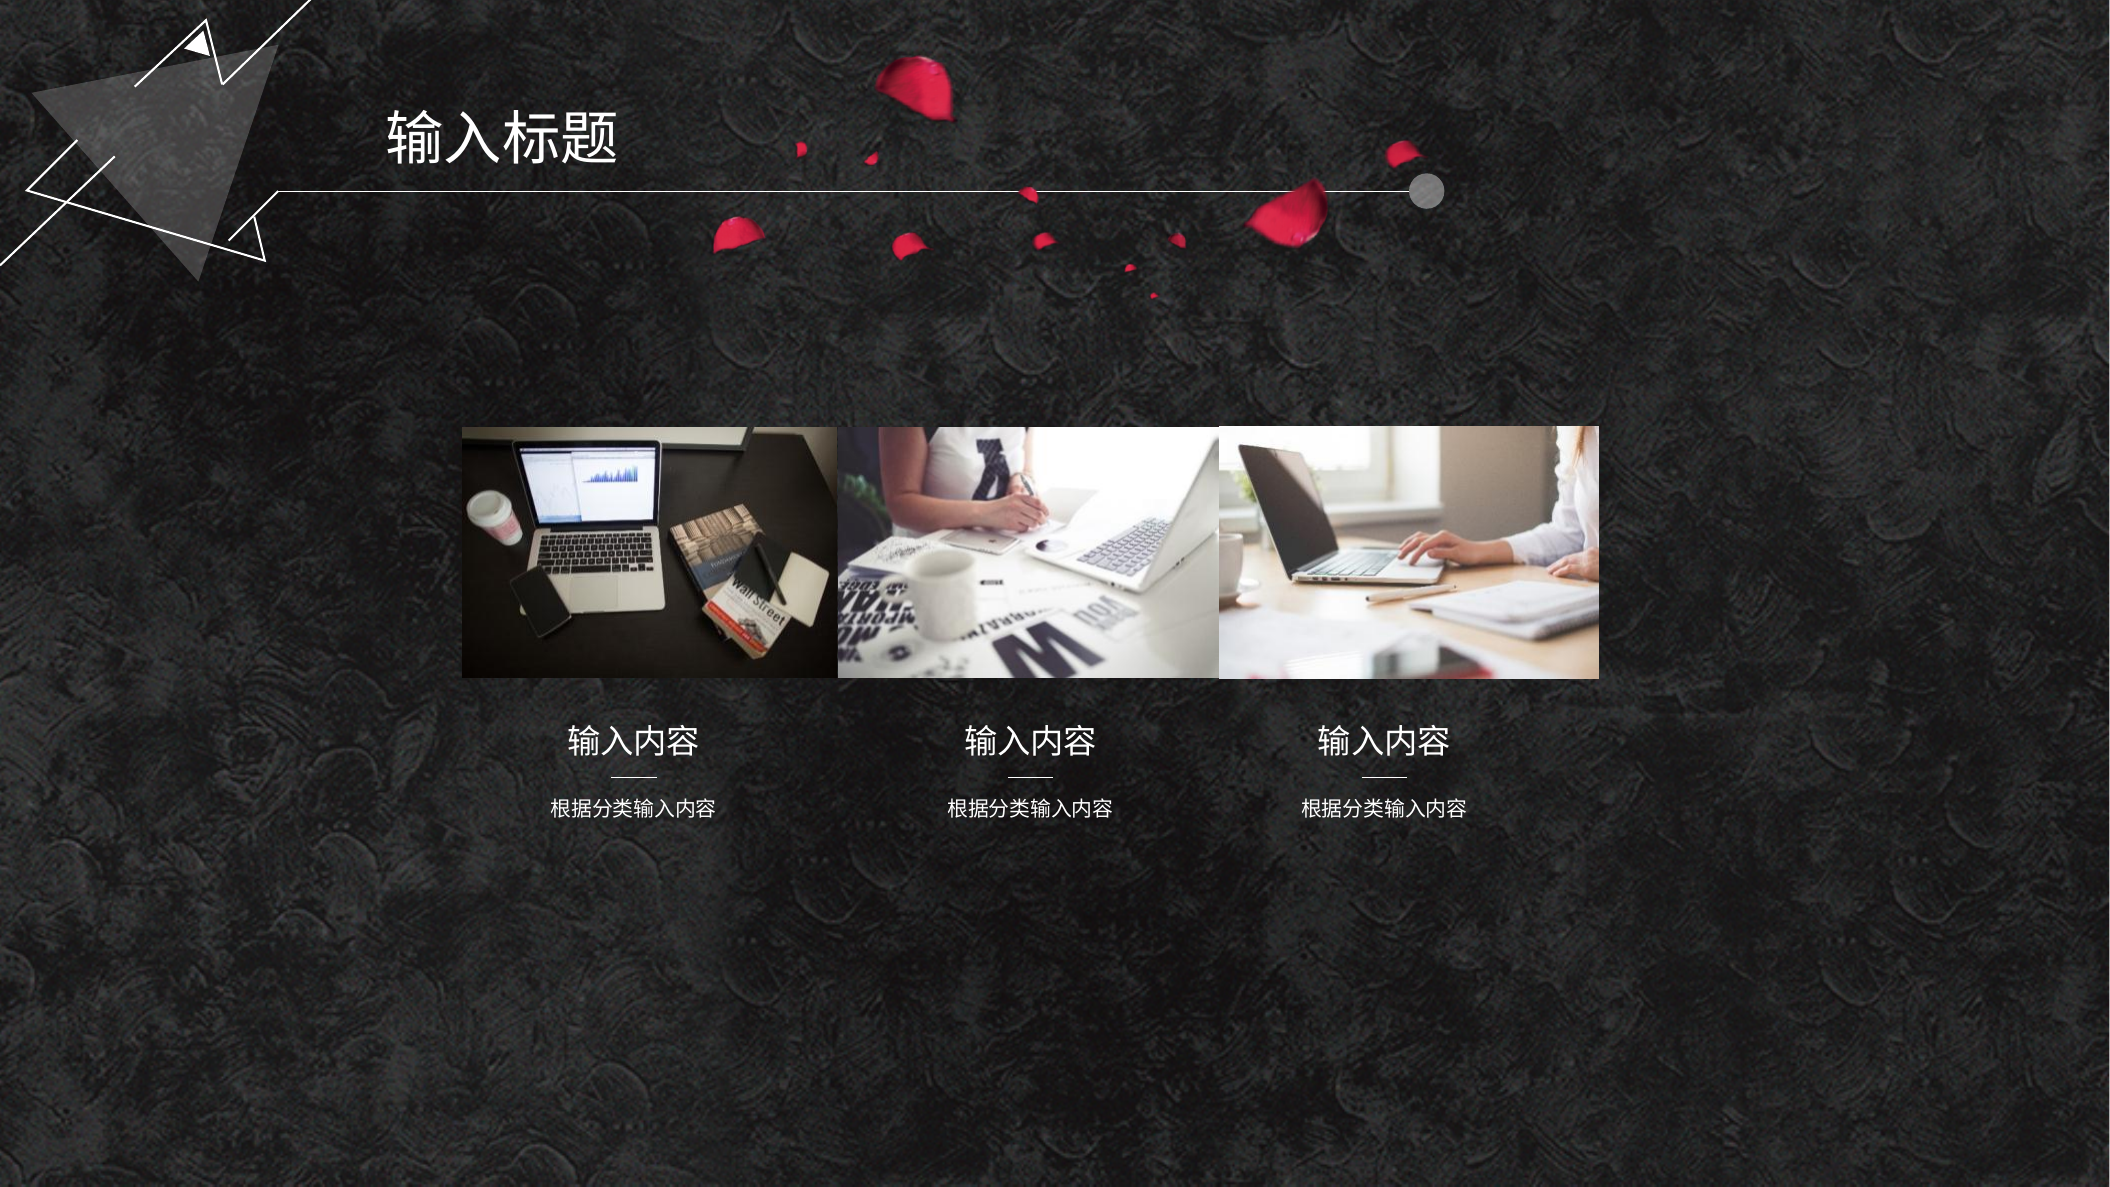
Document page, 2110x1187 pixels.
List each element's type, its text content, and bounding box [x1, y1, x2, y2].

text_box 根据分类输入内容 [1192, 787, 1577, 828]
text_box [0, 0, 1500, 357]
text_box 根据分类输入内容 [838, 787, 1192, 828]
picture [0, 0, 2110, 1187]
text_box 根据分类输入内容 [441, 787, 826, 828]
text_box 输入内容 [1258, 712, 1510, 787]
text_box 输入内容 [508, 712, 760, 787]
text_box 输入内容 [905, 712, 1156, 787]
